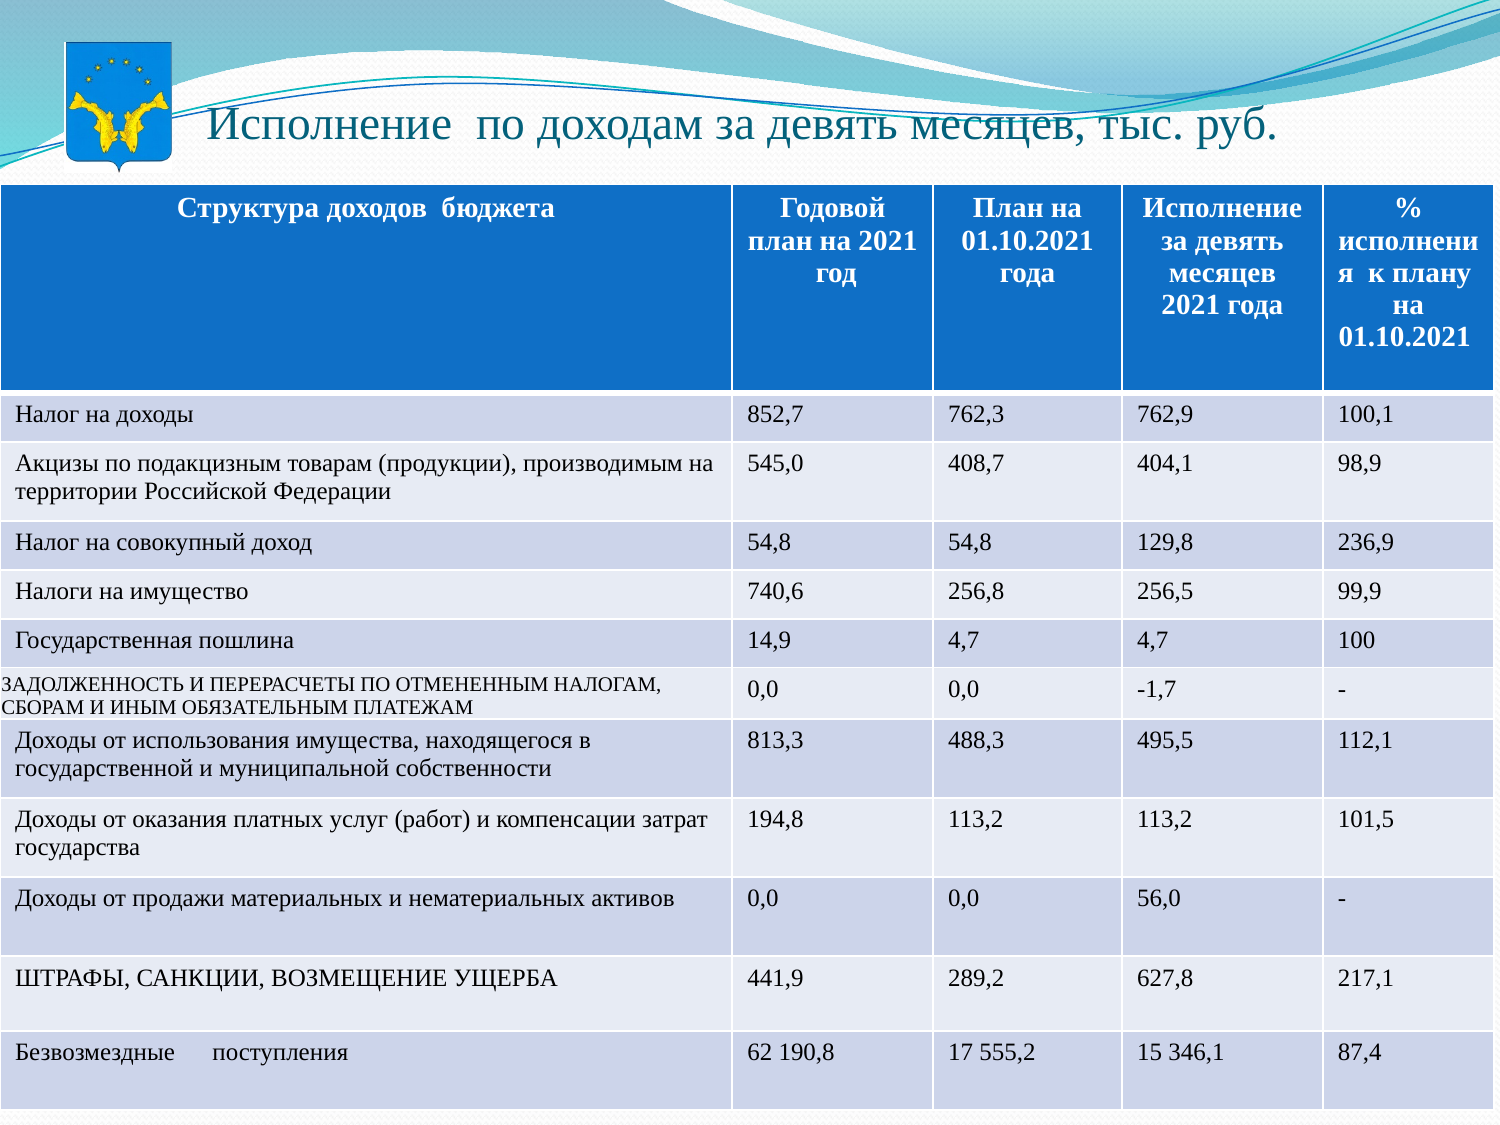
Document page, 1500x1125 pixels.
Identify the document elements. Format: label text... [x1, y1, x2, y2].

table_cell 4,7 [934, 620, 1121, 656]
title Исполнение по доходам за девять месяцев, тыс. руб. [206, 78, 1329, 149]
picture [0, 656, 1500, 1125]
table_cell 54,8 [733, 522, 932, 569]
table_cell 99,9 [1324, 571, 1493, 618]
table_header Исполнение за девять месяцев 2021 года [1123, 185, 1322, 390]
table_cell 98,9 [1324, 443, 1493, 520]
table_header Структура доходов бюджета [1, 185, 731, 390]
table_cell 545,0 [733, 443, 932, 520]
table_header План на 01.10.2021 года [934, 185, 1121, 390]
table_cell Государственная пошлина [1, 620, 731, 656]
picture [64, 42, 172, 173]
table_cell 54,8 [934, 522, 1121, 569]
table_cell 236,9 [1324, 522, 1493, 569]
table_cell 762,3 [934, 396, 1121, 441]
table_cell Налог на доходы [1, 396, 731, 441]
table_cell 100,1 [1324, 396, 1493, 441]
table_cell Акцизы по подакцизным товарам (продукции), производимым на территории Российской Федерации [1, 443, 731, 520]
table_cell 256,8 [934, 571, 1121, 618]
table_cell 129,8 [1123, 522, 1322, 569]
table_cell 404,1 [1123, 443, 1322, 520]
table_cell Налог на совокупный доход [1, 522, 731, 569]
table_cell 256,5 [1123, 571, 1322, 618]
table_cell 4,7 [1123, 620, 1322, 656]
table_cell 408,7 [934, 443, 1121, 520]
table_cell Налоги на имущество [1, 571, 731, 618]
table_cell 762,9 [1123, 396, 1322, 441]
table_cell 100 [1324, 620, 1493, 656]
table_cell 740,6 [733, 571, 932, 618]
table_cell 14,9 [733, 620, 932, 656]
table_cell 852,7 [733, 396, 932, 441]
table_header Годовой план на 2021 год [733, 185, 932, 390]
table_header % исполнения к плану на 01.10.2021 [1324, 185, 1493, 390]
